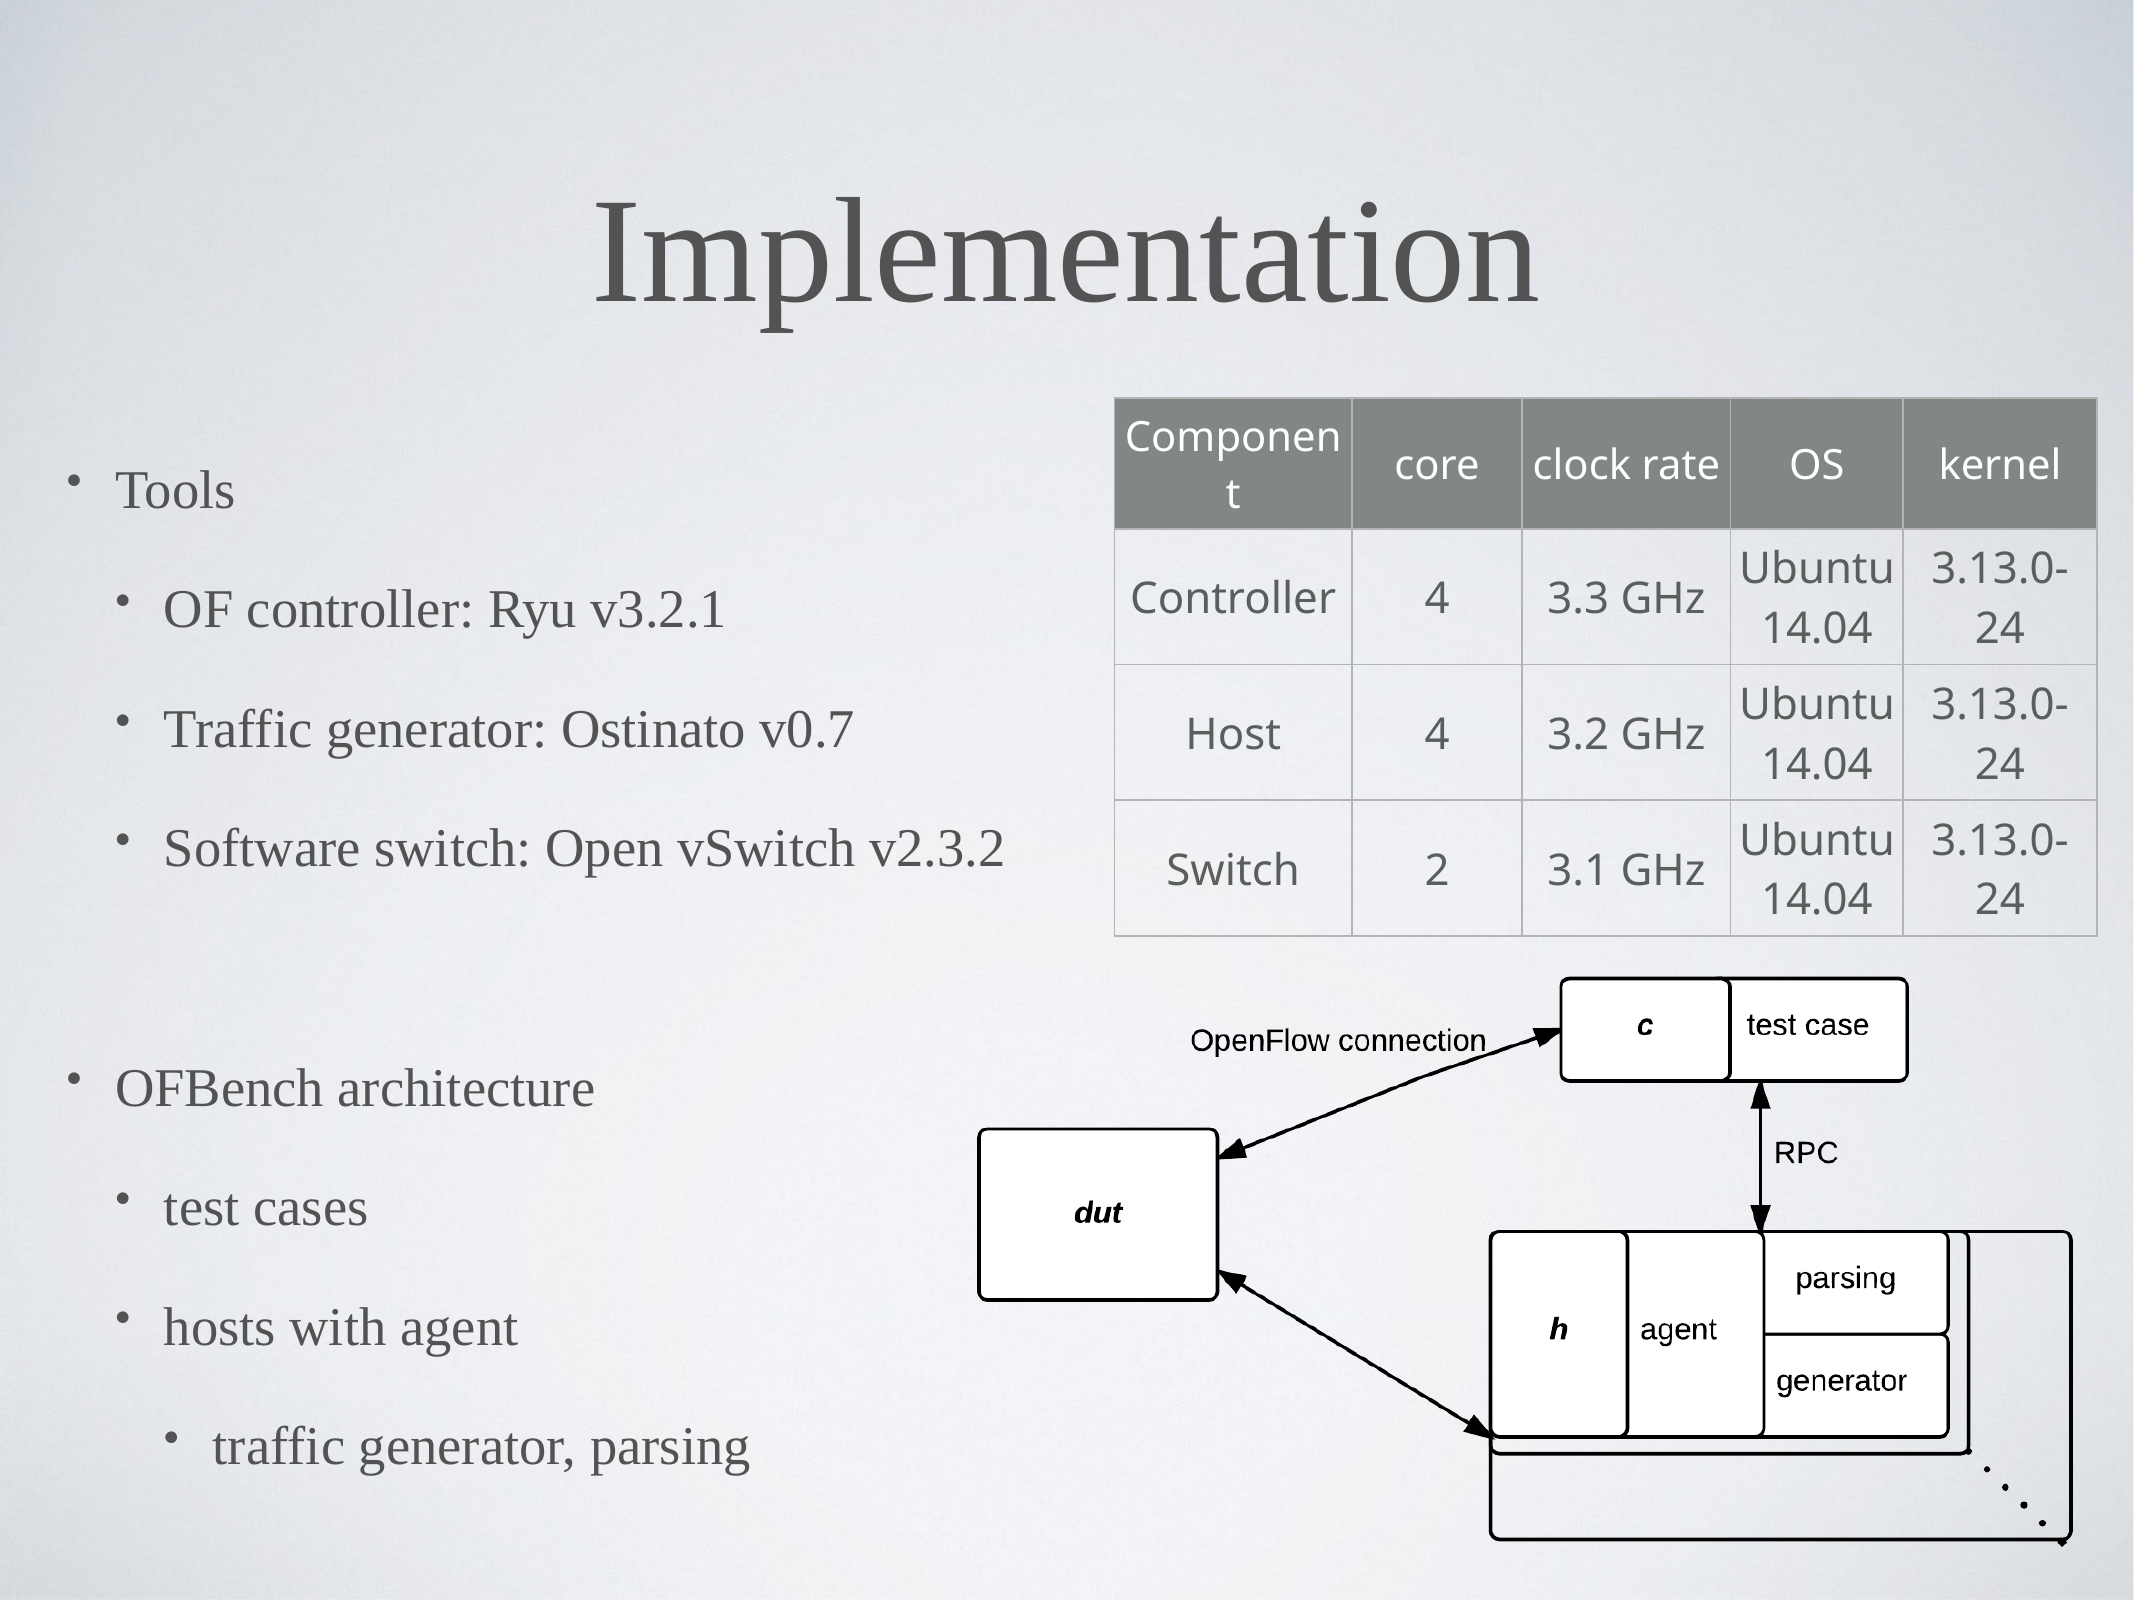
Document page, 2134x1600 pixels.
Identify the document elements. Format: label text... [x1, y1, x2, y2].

table_cell 3.3 GHz [1523, 530, 1730, 664]
table_cell Host [1115, 665, 1351, 799]
picture [0, 0, 2134, 1600]
table_header OS [1731, 399, 1902, 528]
table_cell 2 [1353, 801, 1521, 910]
table_cell 3.1 GHz [1523, 801, 1730, 910]
table_cell 3.2 GHz [1523, 665, 1730, 799]
table_header clock rate [1523, 399, 1730, 528]
table_cell 4 [1353, 530, 1521, 664]
table_cell 4 [1353, 665, 1521, 799]
table_cell Controller [1115, 530, 1351, 664]
table_header kernel [1904, 399, 2096, 528]
table_cell Switch [1115, 801, 1351, 910]
table_cell 3.13.0-24 [1904, 801, 2096, 910]
title Implementation [57, 41, 2076, 443]
table_cell Ubuntu 14.04 [1731, 665, 1902, 799]
table_cell 3.13.0-24 [1904, 665, 2096, 799]
list Tools OF controller: Ryu v3.2.1 Traffic generator: Ostinato v0.7 Software switch: Open vSwitch v2.3.2 OFBench architecture test cases hosts with agent traffic generator, parsing [57, 447, 1114, 1482]
table_header core [1353, 399, 1521, 528]
table_cell Ubuntu 14.04 [1731, 530, 1902, 664]
table_cell 3.13.0-24 [1904, 530, 2096, 664]
table_cell Ubuntu 14.04 [1731, 801, 1902, 910]
table_header Component [1115, 399, 1351, 528]
